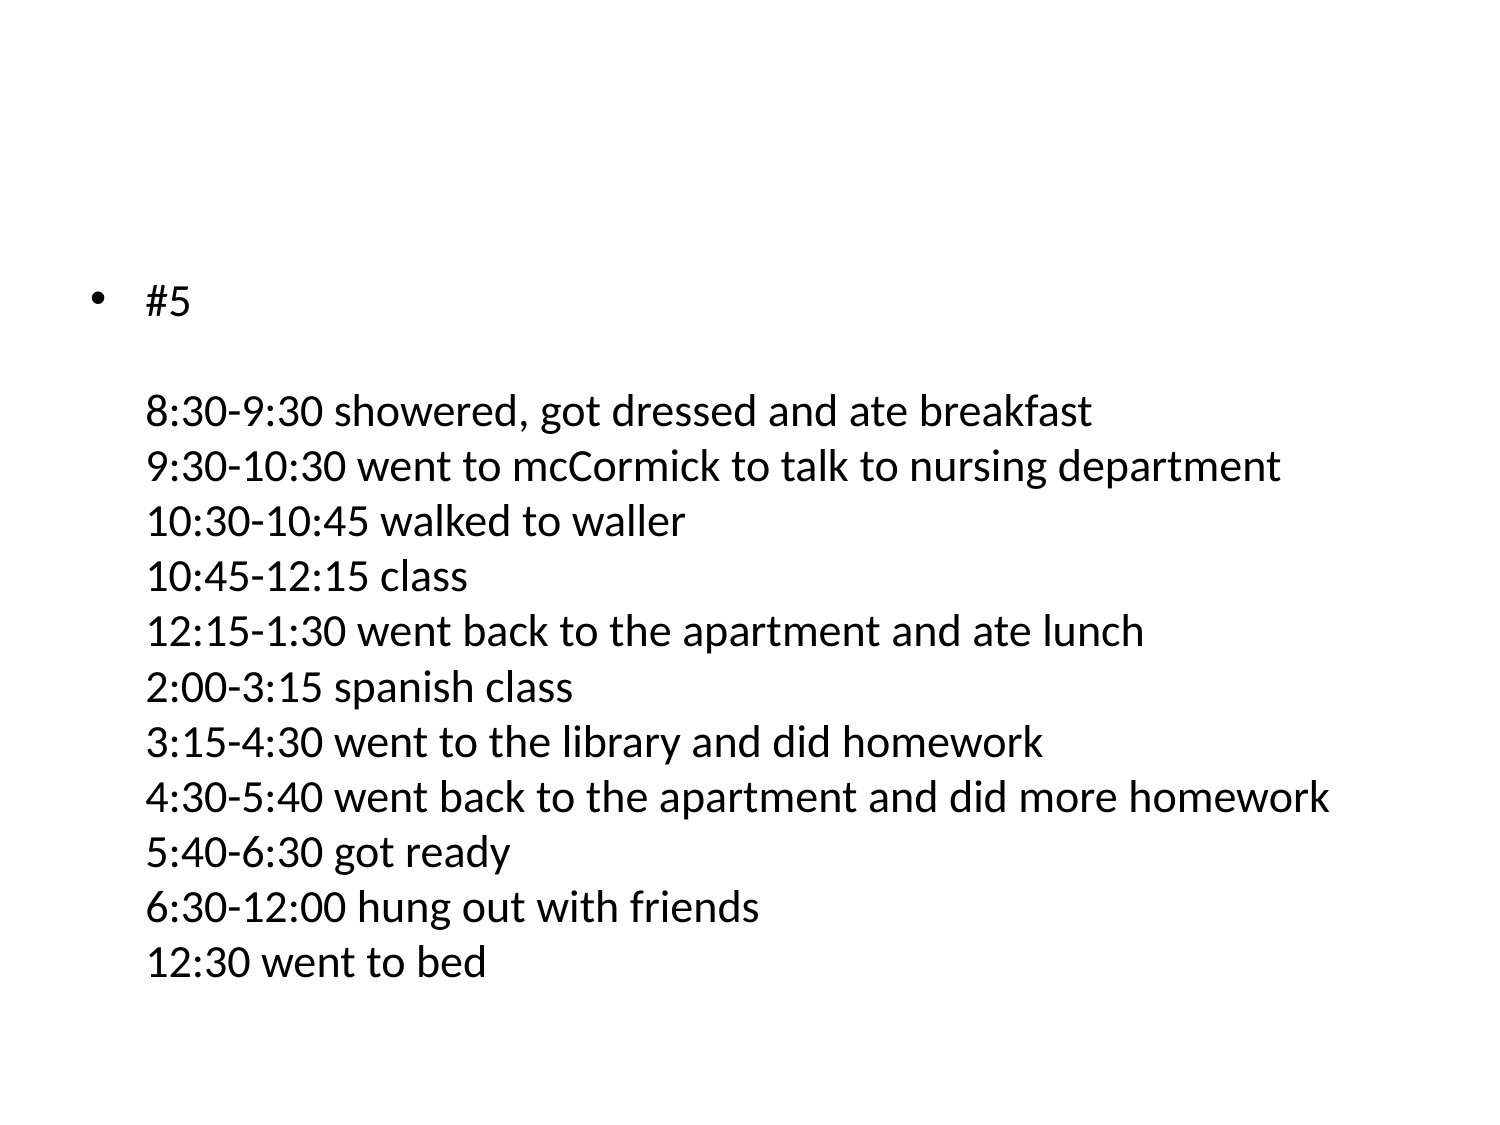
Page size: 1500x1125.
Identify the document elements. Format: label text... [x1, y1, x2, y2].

list #5 8:30-9:30 showered, got dressed and ate breakfast 9:30-10:30 went to mcCormick to talk to nursing department 10:30-10:45 walked to waller 10:45-12:15 class 12:15-1:30 went back to the apartment and ate lunch 2:00-3:15 spanish class 3:15-4:30 went to the library and did homework 4:30-5:40 went back to the apartment and did more homework 5:40-6:30 got ready 6:30-12:00 hung out with friends 12:30 went to bed [75, 262, 1425, 1005]
